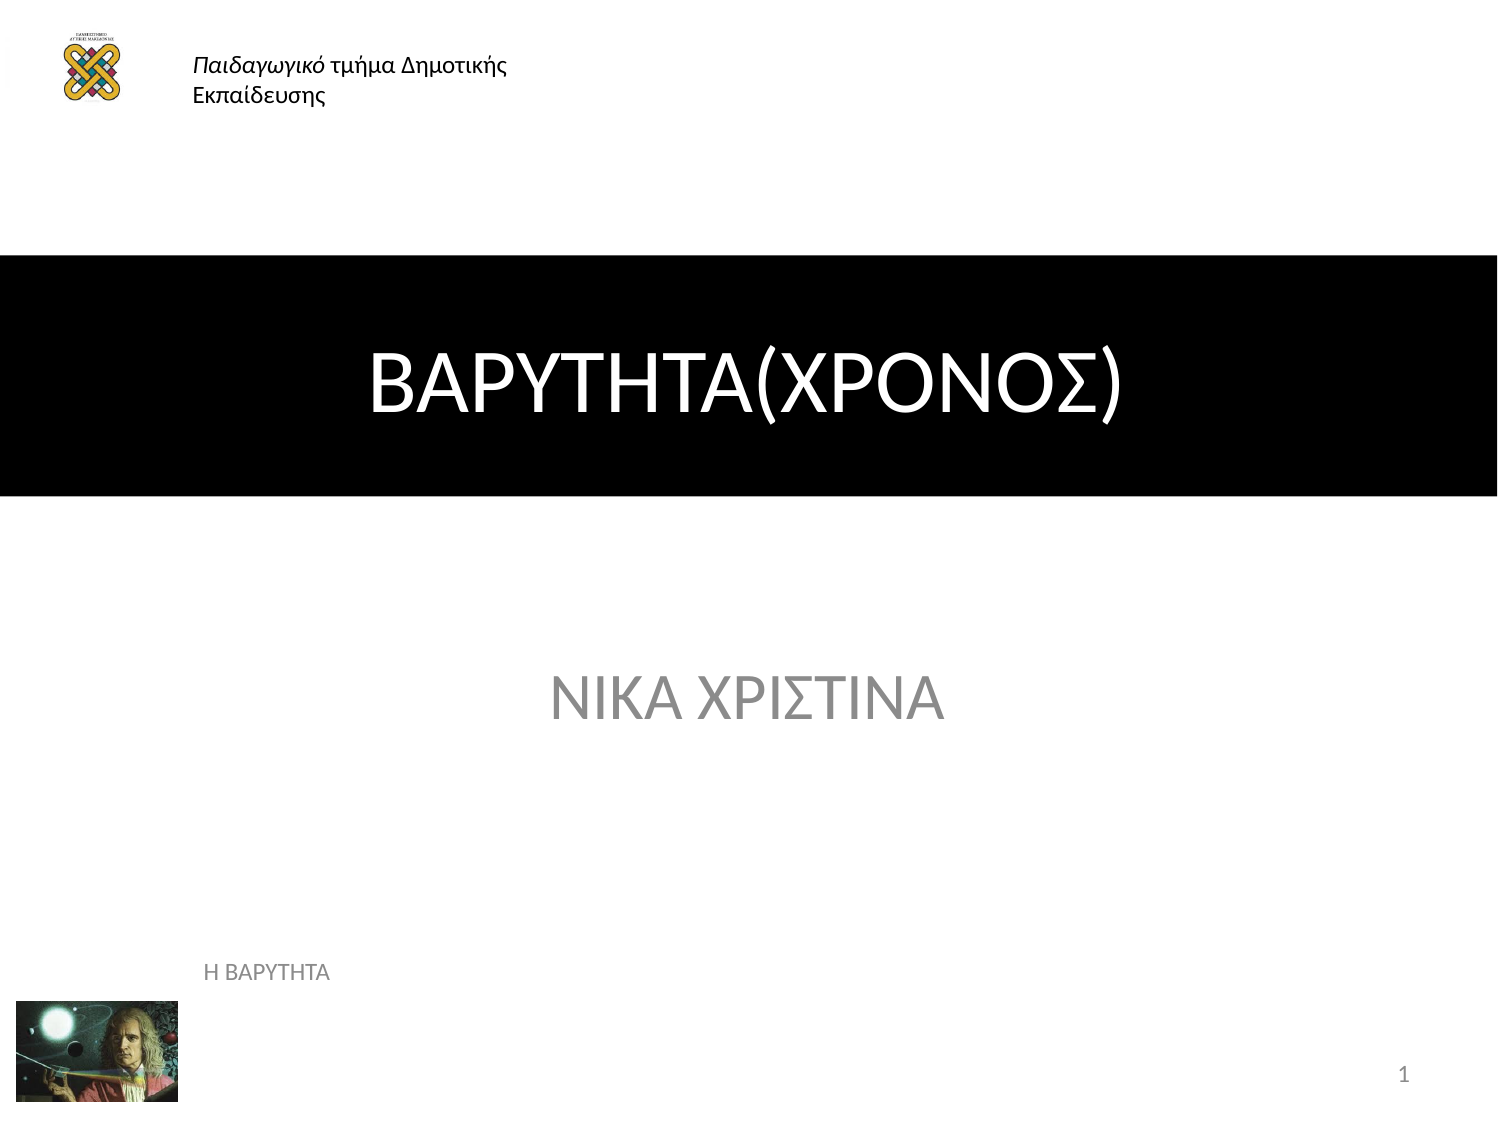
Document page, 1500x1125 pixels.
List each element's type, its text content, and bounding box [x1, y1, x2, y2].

subtitle ΝΙΚΑ ΧΡΙΣΤΙΝΑ [230, 645, 1281, 933]
picture [5, 19, 178, 114]
picture [16, 1001, 178, 1102]
footer Η ΒΑΡΥΤΗΤΑ [29, 940, 505, 1001]
slide_number 1 [1074, 1042, 1425, 1103]
title ΒΑΡΥΤΗΤΑ(ΧΡΟΝΟΣ) [0, 255, 1498, 497]
